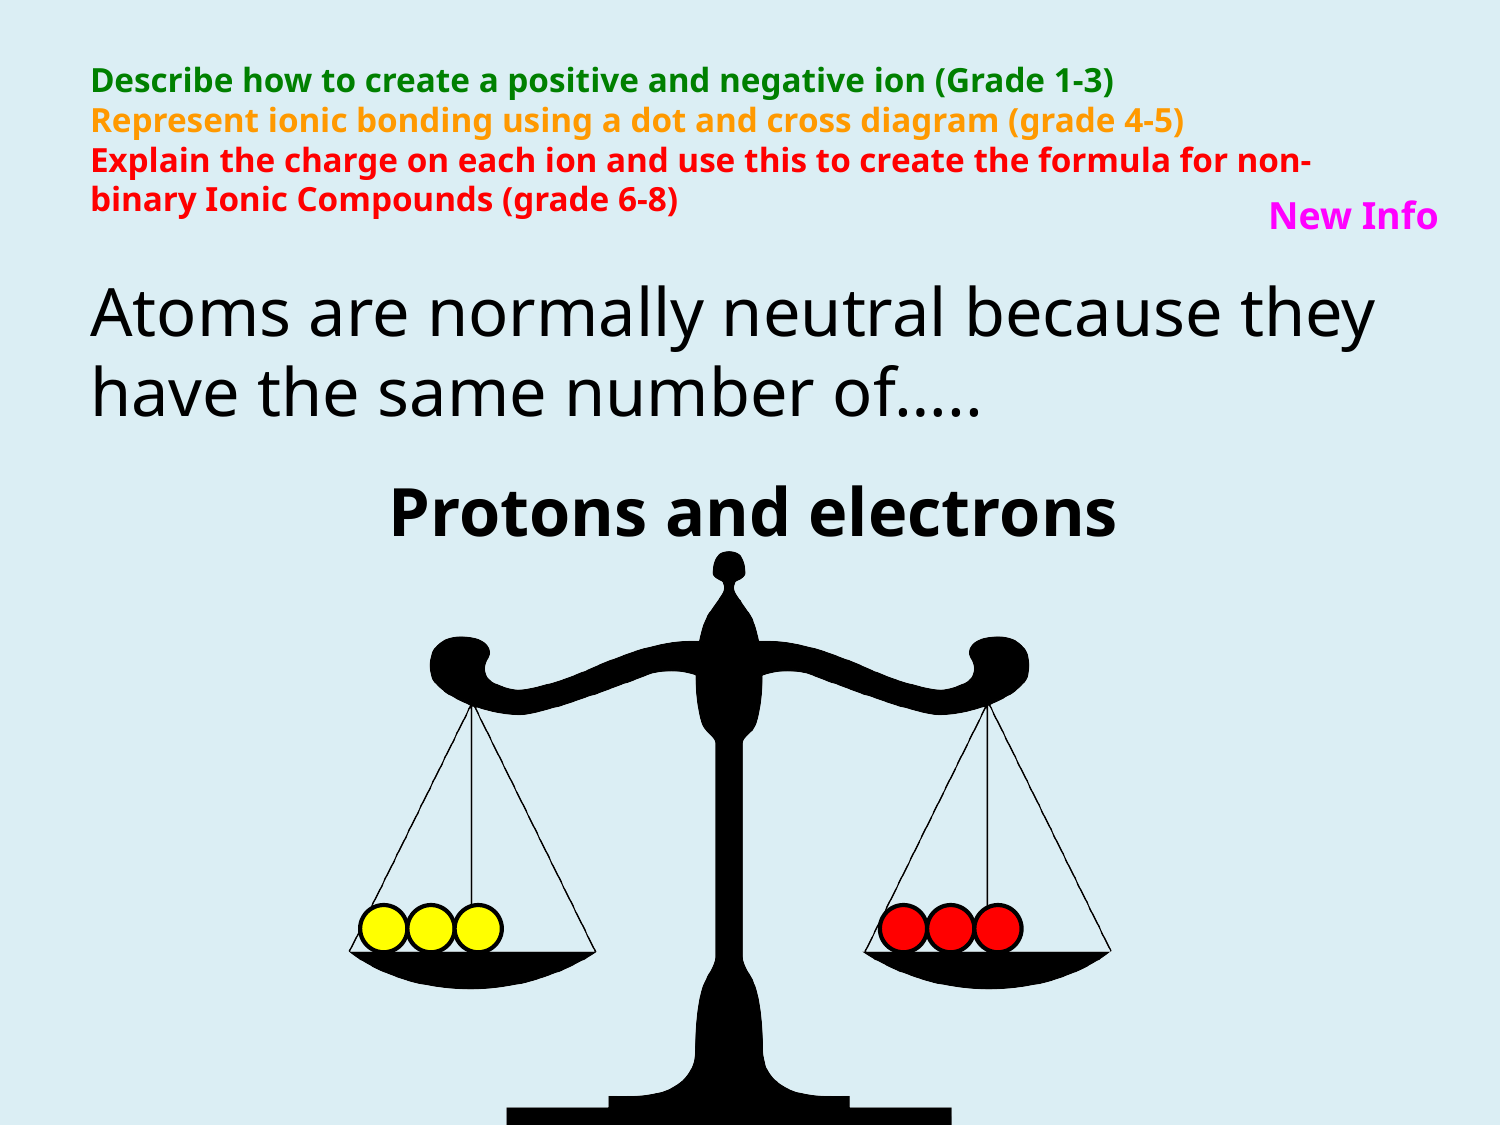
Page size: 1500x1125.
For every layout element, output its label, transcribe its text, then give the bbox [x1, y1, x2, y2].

picture [348, 551, 1112, 1125]
title Describe how to create a positive and negative ion (Grade 1-3) Represent ionic bonding using a dot and cross diagram (grade 4-5) Explain the charge on each ion and use this to create the formula for non-binary Ionic Compounds (grade 6-8) [75, 45, 1425, 233]
text_box Protons and electrons [78, 461, 1429, 644]
text_box New Info [1253, 184, 1454, 245]
list Atoms are normally neutral because they have the same number of….. [75, 262, 1425, 445]
